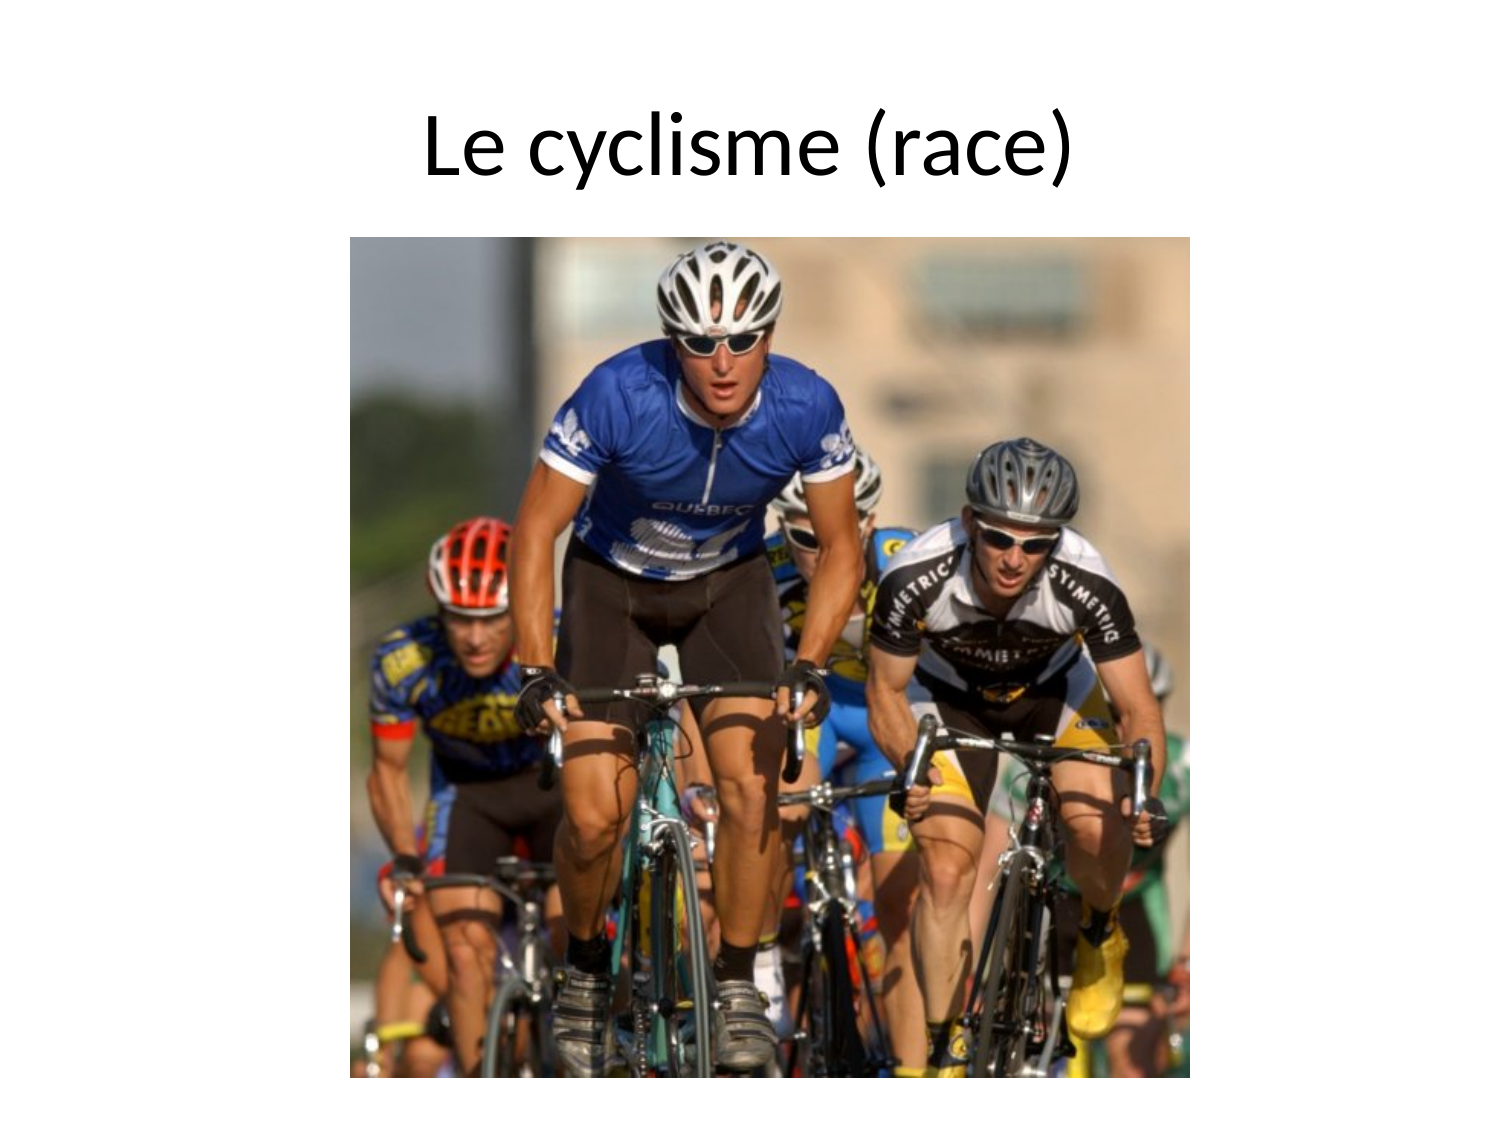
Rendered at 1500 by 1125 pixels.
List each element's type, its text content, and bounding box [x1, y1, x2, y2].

title Le cyclisme (race) [75, 45, 1425, 233]
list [349, 237, 1191, 1078]
